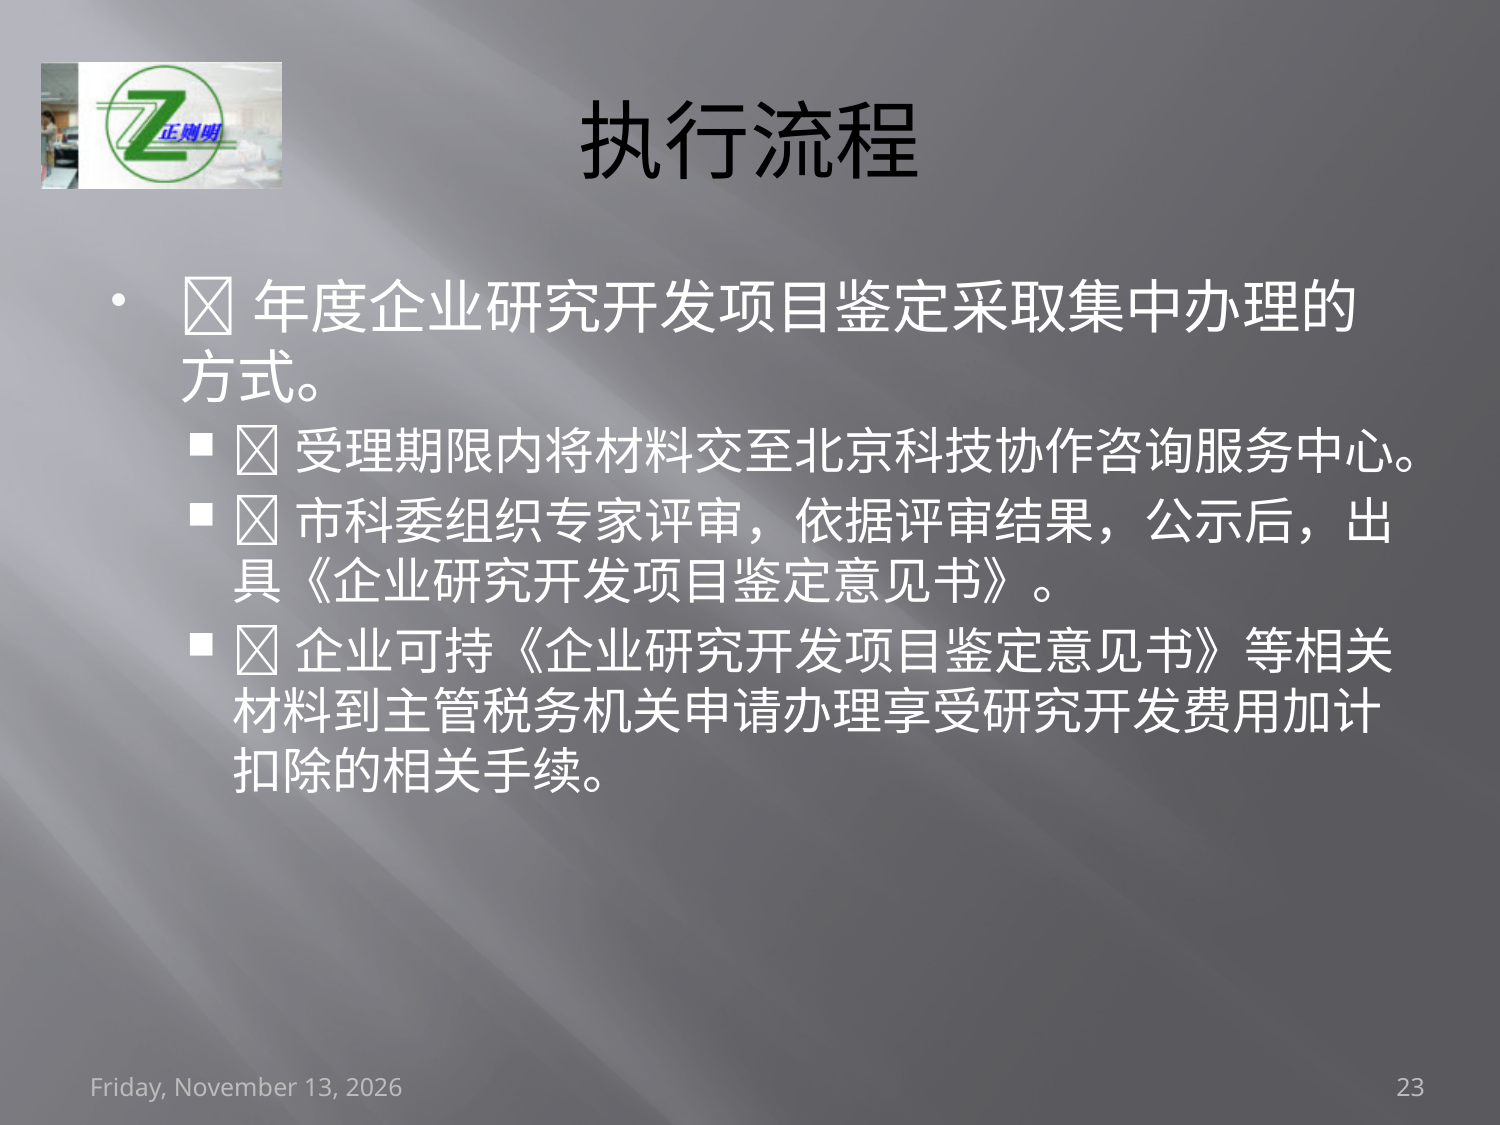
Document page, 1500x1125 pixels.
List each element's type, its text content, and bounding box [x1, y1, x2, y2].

title 执行流程 [75, 45, 1425, 233]
picture [41, 62, 75, 189]
slide_number 23 [1299, 1052, 1425, 1113]
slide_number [75, 1052, 425, 1113]
list 年度企业研究开发项目鉴定采取集中办理的方式。 受理期限内将材料交至北京科技协作咨询服务中心。 市科委组织专家评审，依据评审结果，公示后，出具《企业研究开发项目鉴定意见书》。 企业可持《企业研究开发项目鉴定意见书》等相关材料到主管税务机关申请办理享受研究开发费用加计扣除的相关手续。 [75, 262, 1425, 1035]
